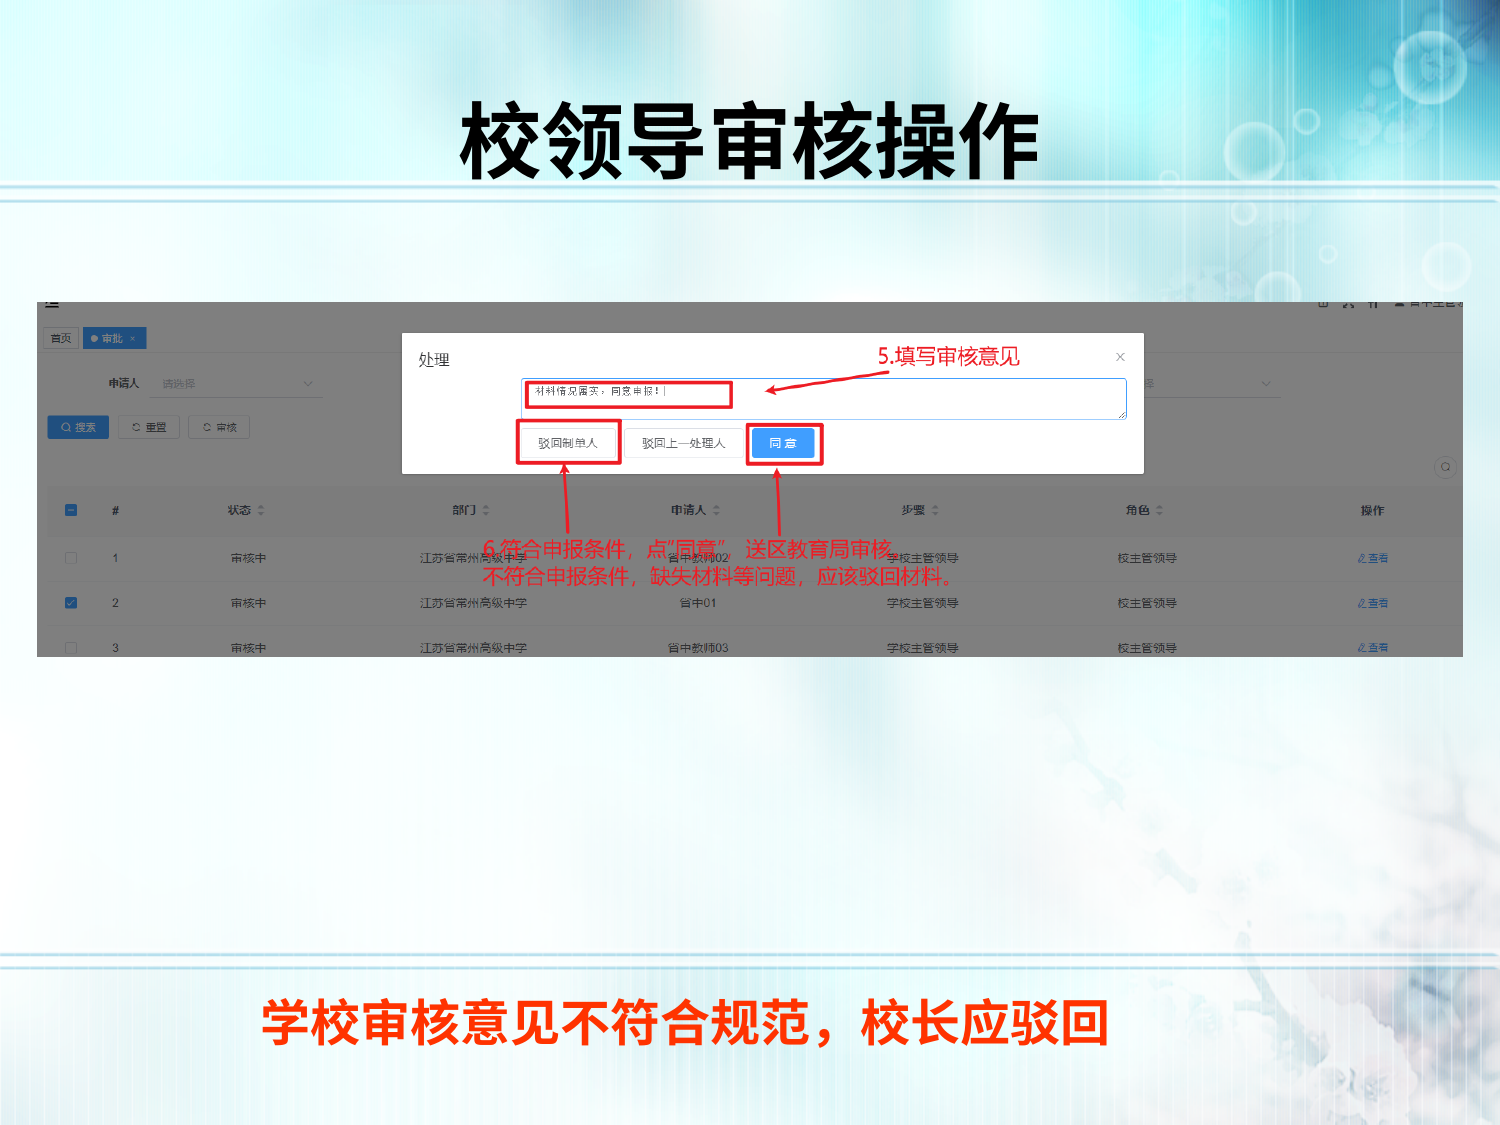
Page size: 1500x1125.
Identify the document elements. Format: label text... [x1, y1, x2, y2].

text_box 学校审核意见不符合规范，校长应驳回 [246, 983, 1329, 1059]
title 校领导审核操作 [75, 45, 1425, 233]
picture [0, 0, 1500, 1125]
